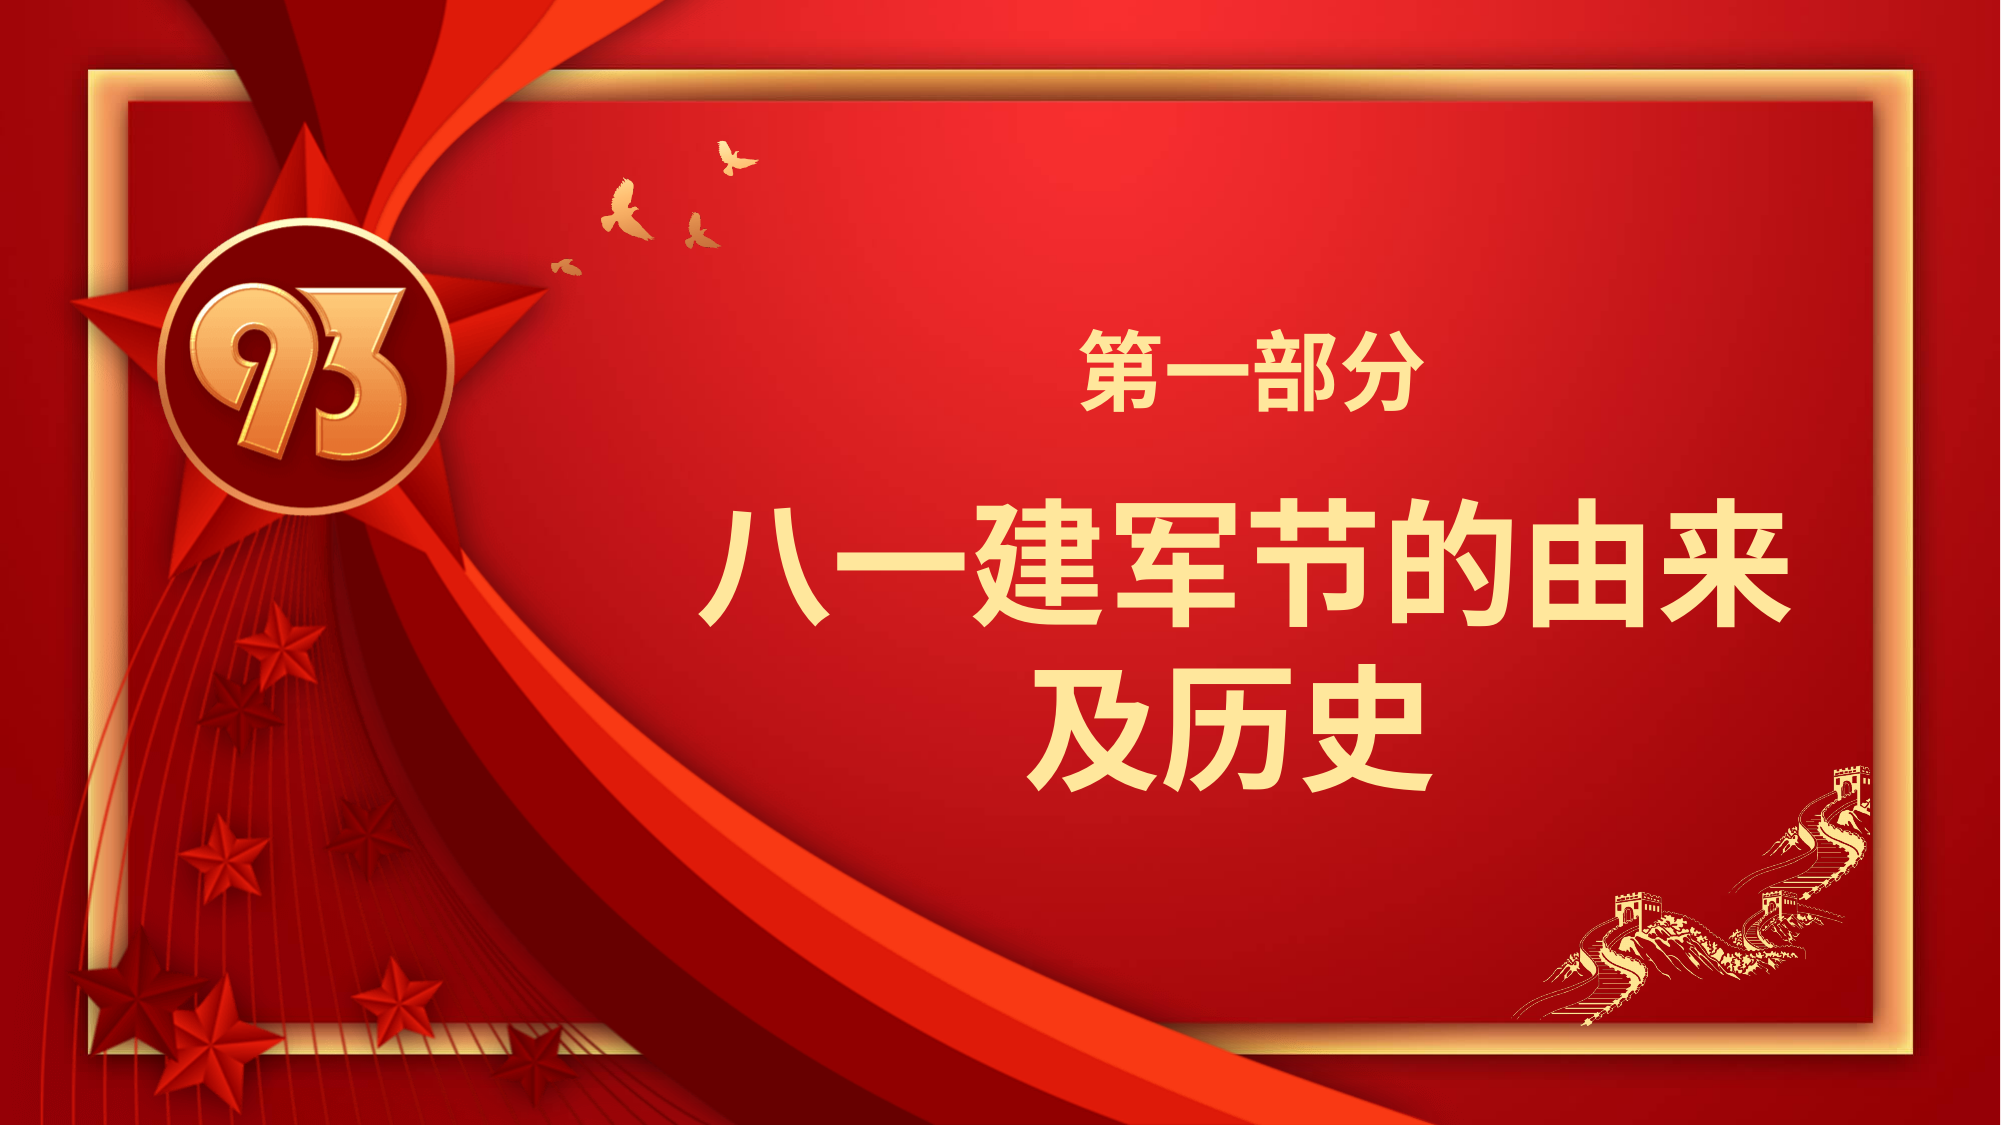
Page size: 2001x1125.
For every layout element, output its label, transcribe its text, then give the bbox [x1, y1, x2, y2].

text_box 八一建军节的由来及历史 [672, 470, 1818, 816]
picture [0, 0, 2001, 1125]
text_box 第一部分 [1062, 309, 1442, 430]
